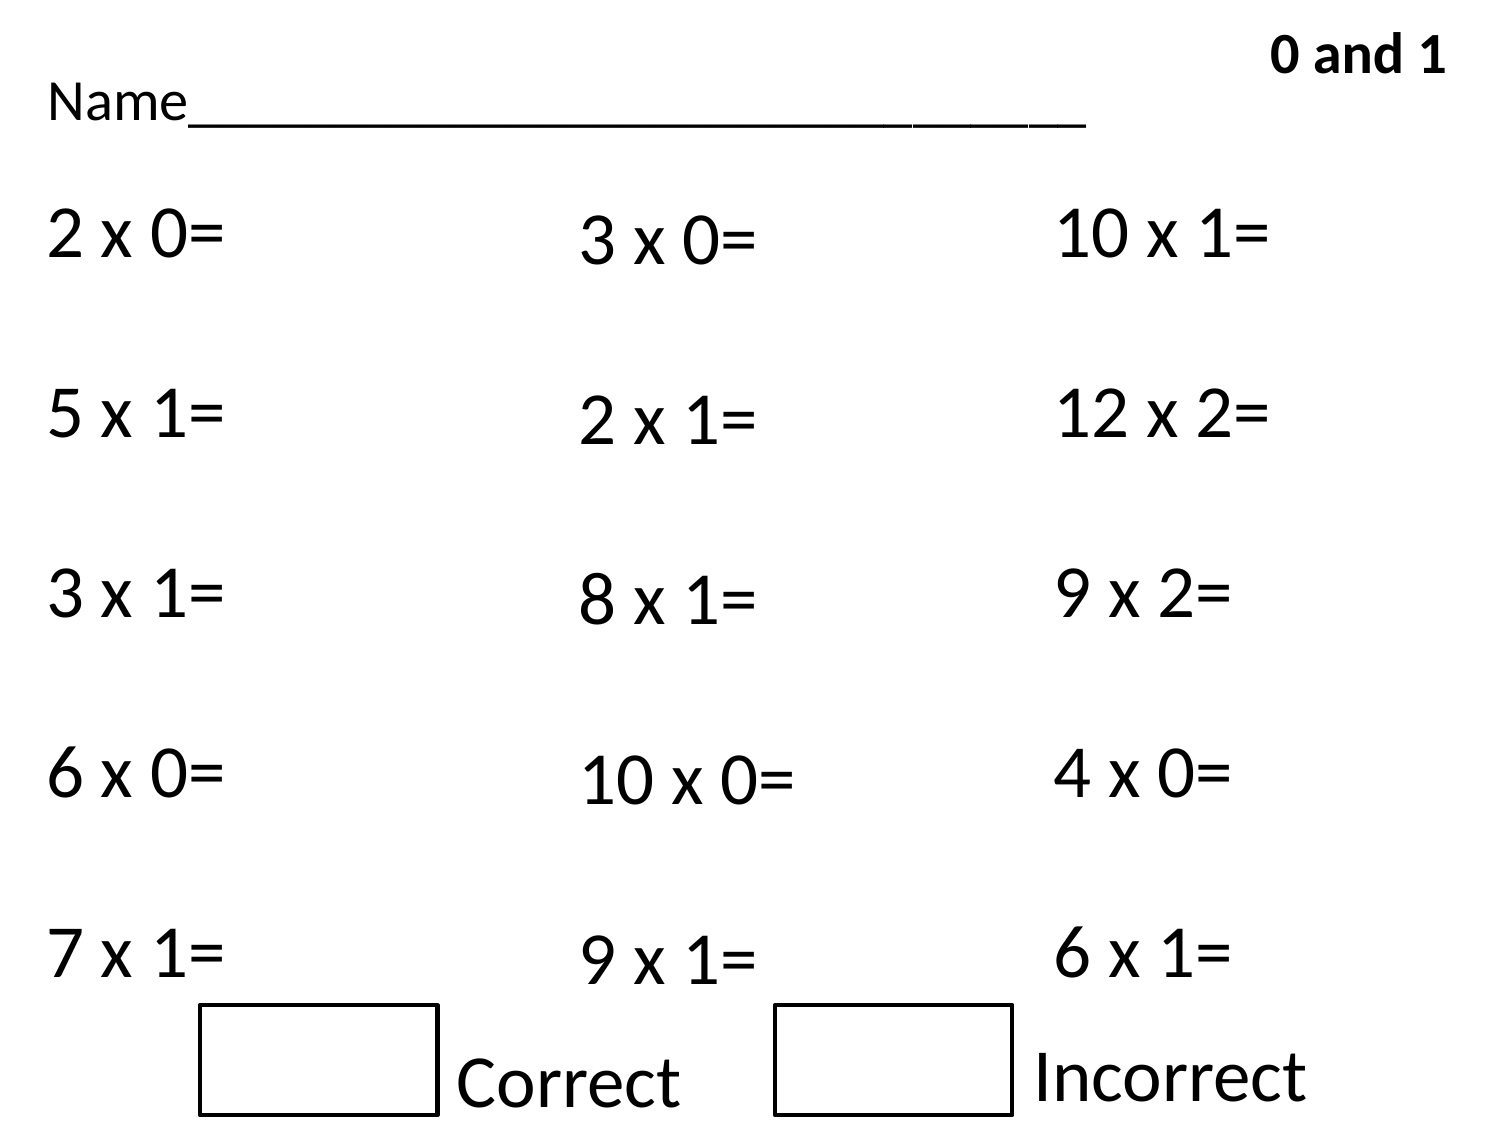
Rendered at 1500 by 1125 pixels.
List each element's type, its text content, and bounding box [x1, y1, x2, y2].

text_box [773, 1003, 1014, 1117]
text_box Name_______________________________ [32, 54, 1103, 140]
text_box 3 x 0= 2 x 1= 8 x 1= 10 x 0= 9 x 1= [563, 181, 811, 1007]
text_box Correct [442, 1024, 697, 1125]
text_box [198, 1003, 440, 1117]
text_box 0 and 1 [1255, 7, 1463, 93]
text_box Incorrect [1018, 1019, 1324, 1124]
text_box 10 x 1= 12 x 2= 9 x 2= 4 x 0= 6 x 1= [1038, 174, 1304, 1019]
text_box 2 x 0= 5 x 1= 3 x 1= 6 x 0= 7 x 1= [31, 174, 275, 1125]
